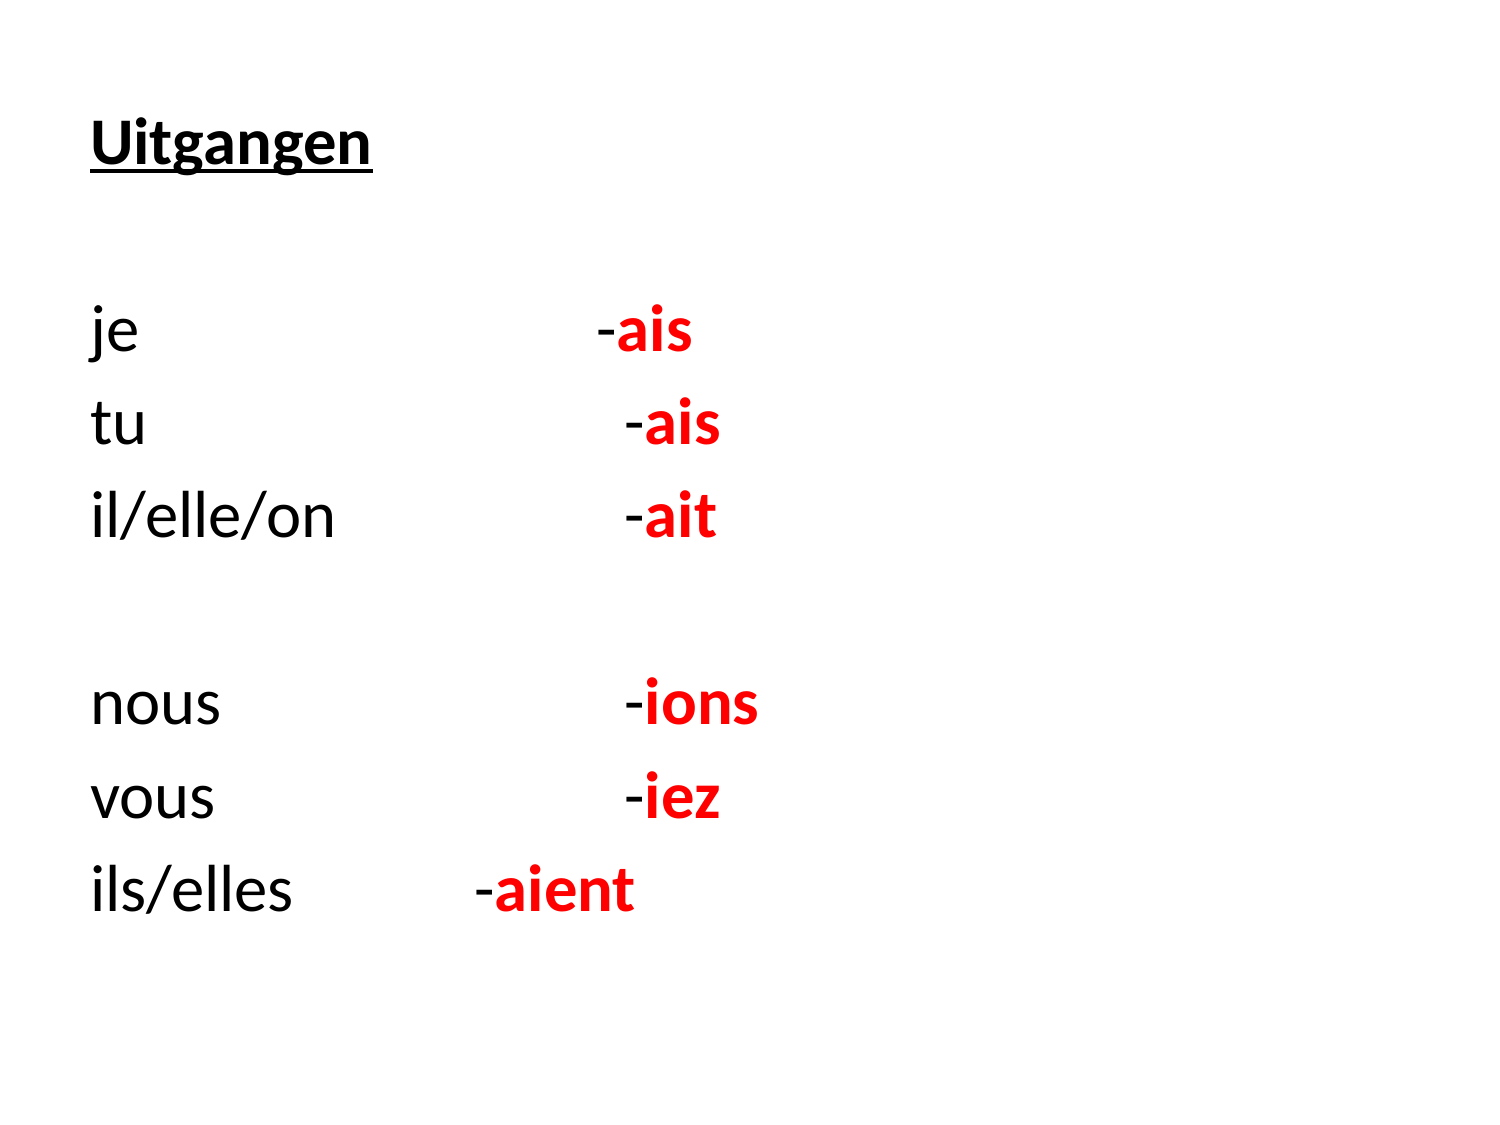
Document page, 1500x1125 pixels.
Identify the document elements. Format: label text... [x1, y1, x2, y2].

list Uitgangen je -ais tu -ais il/elle/on -ait nous -ions vous -iez ils/elles -aient [75, 90, 1425, 1005]
